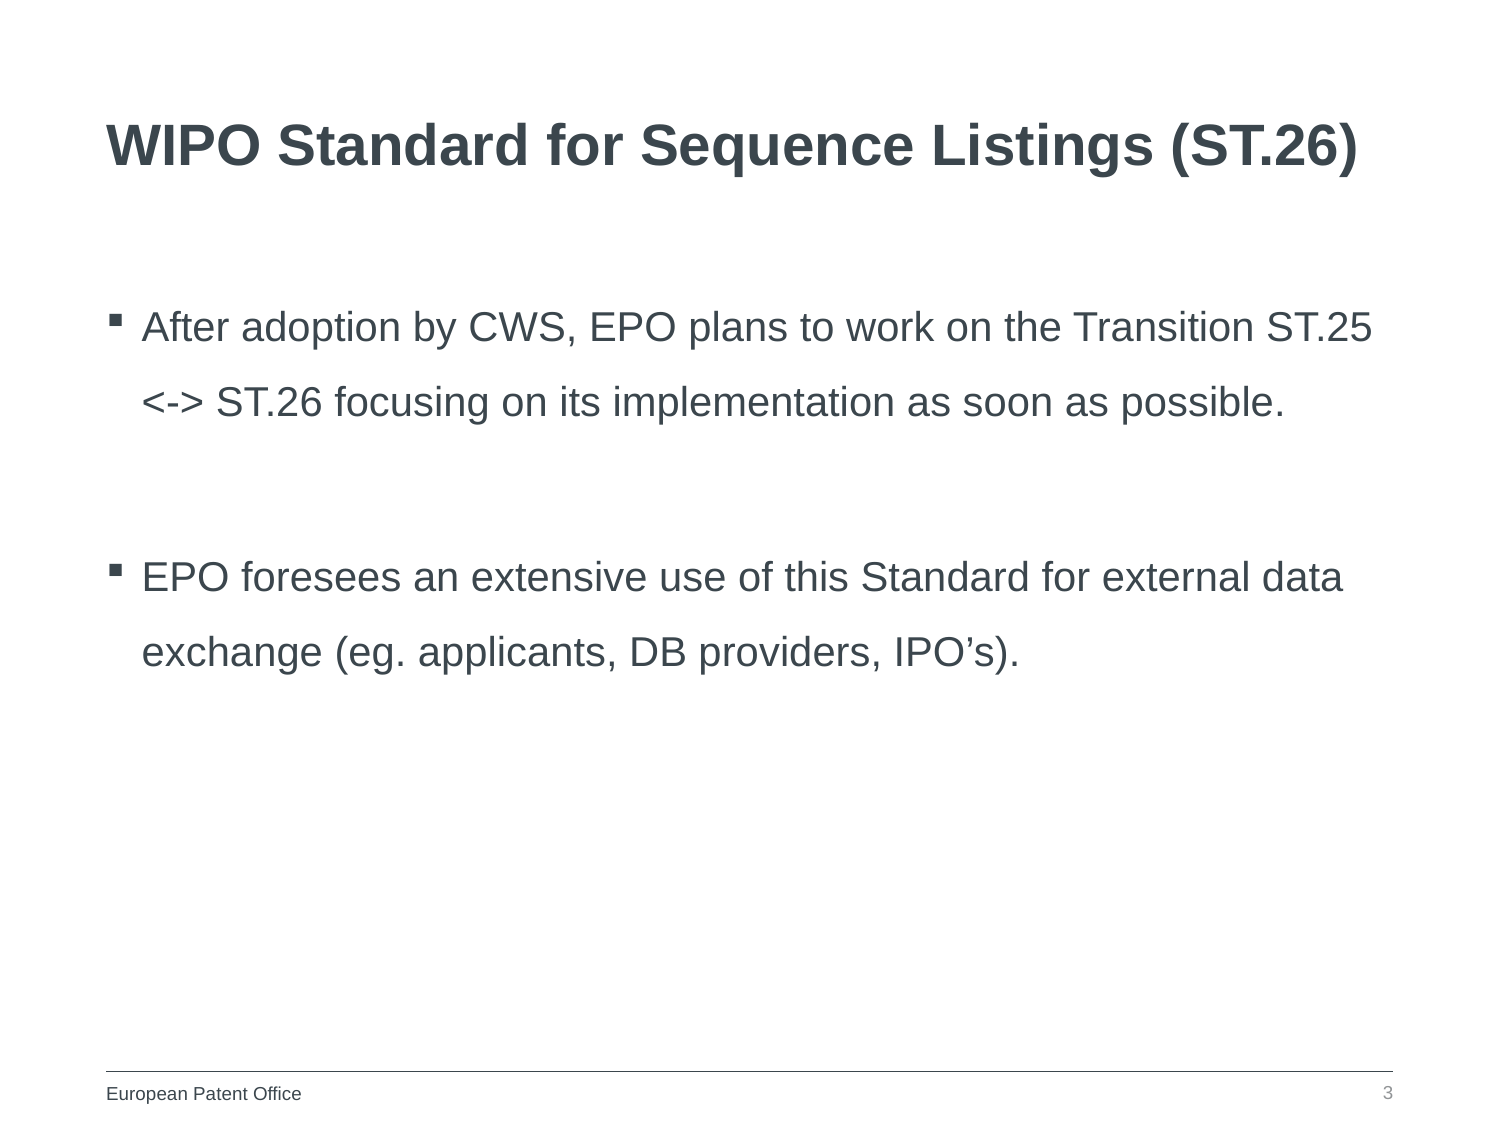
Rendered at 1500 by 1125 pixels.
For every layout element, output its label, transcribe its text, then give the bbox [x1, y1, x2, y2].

list After adoption by CWS, EPO plans to work on the Transition ST.25 <-> ST.26 focusing on its implementation as soon as possible. EPO foresees an extensive use of this Standard for external data exchange (eg. applicants, DB providers, IPO’s). [106, 212, 1394, 994]
slide_number 3 [1098, 1080, 1394, 1116]
list WIPO Standard for Sequence Listings (ST.26) [106, 88, 1394, 178]
